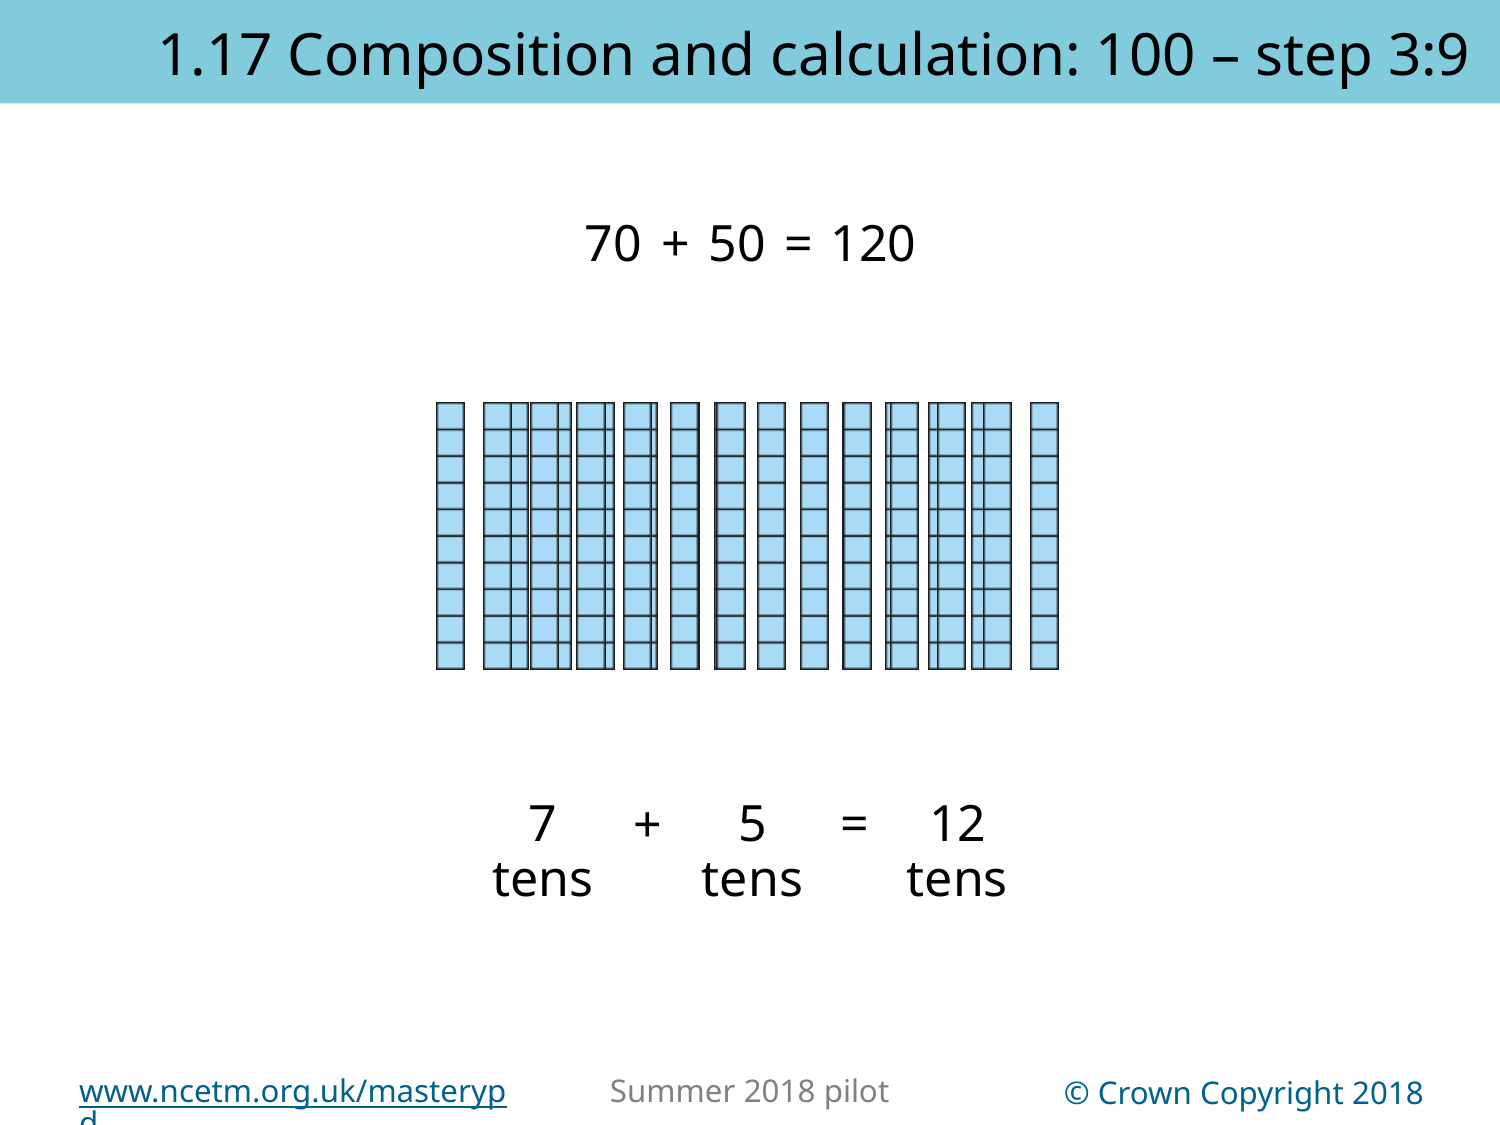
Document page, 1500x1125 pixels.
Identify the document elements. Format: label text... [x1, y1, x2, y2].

text_box 70 [569, 204, 657, 280]
text_box + [657, 204, 693, 280]
text_box + [603, 784, 693, 860]
text_box 7 [513, 784, 572, 839]
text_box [514, 402, 527, 671]
picture [669, 402, 699, 671]
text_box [968, 402, 981, 671]
text_box tens [682, 839, 823, 915]
picture [529, 402, 559, 671]
picture [576, 402, 606, 671]
text_box 120 [828, 204, 932, 280]
picture [889, 402, 919, 671]
picture [983, 402, 1013, 671]
picture [936, 402, 966, 671]
picture [436, 402, 466, 671]
text_box = [810, 784, 900, 860]
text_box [921, 402, 934, 671]
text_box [606, 402, 621, 671]
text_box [561, 402, 574, 671]
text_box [653, 402, 667, 671]
text_box tens [472, 839, 613, 915]
picture [623, 402, 652, 671]
text_box = [769, 204, 828, 280]
text_box 5 [723, 784, 782, 839]
picture [483, 402, 512, 671]
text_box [699, 402, 714, 671]
list 1.17 Composition and calculation: 100 – step 3:9 [0, 0, 1500, 104]
text_box tens [887, 839, 1028, 915]
text_box 12 [913, 784, 1003, 839]
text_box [873, 402, 887, 671]
picture [1030, 402, 1059, 671]
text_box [746, 402, 841, 671]
picture [843, 402, 873, 671]
picture [716, 402, 746, 671]
text_box 50 [693, 204, 769, 280]
